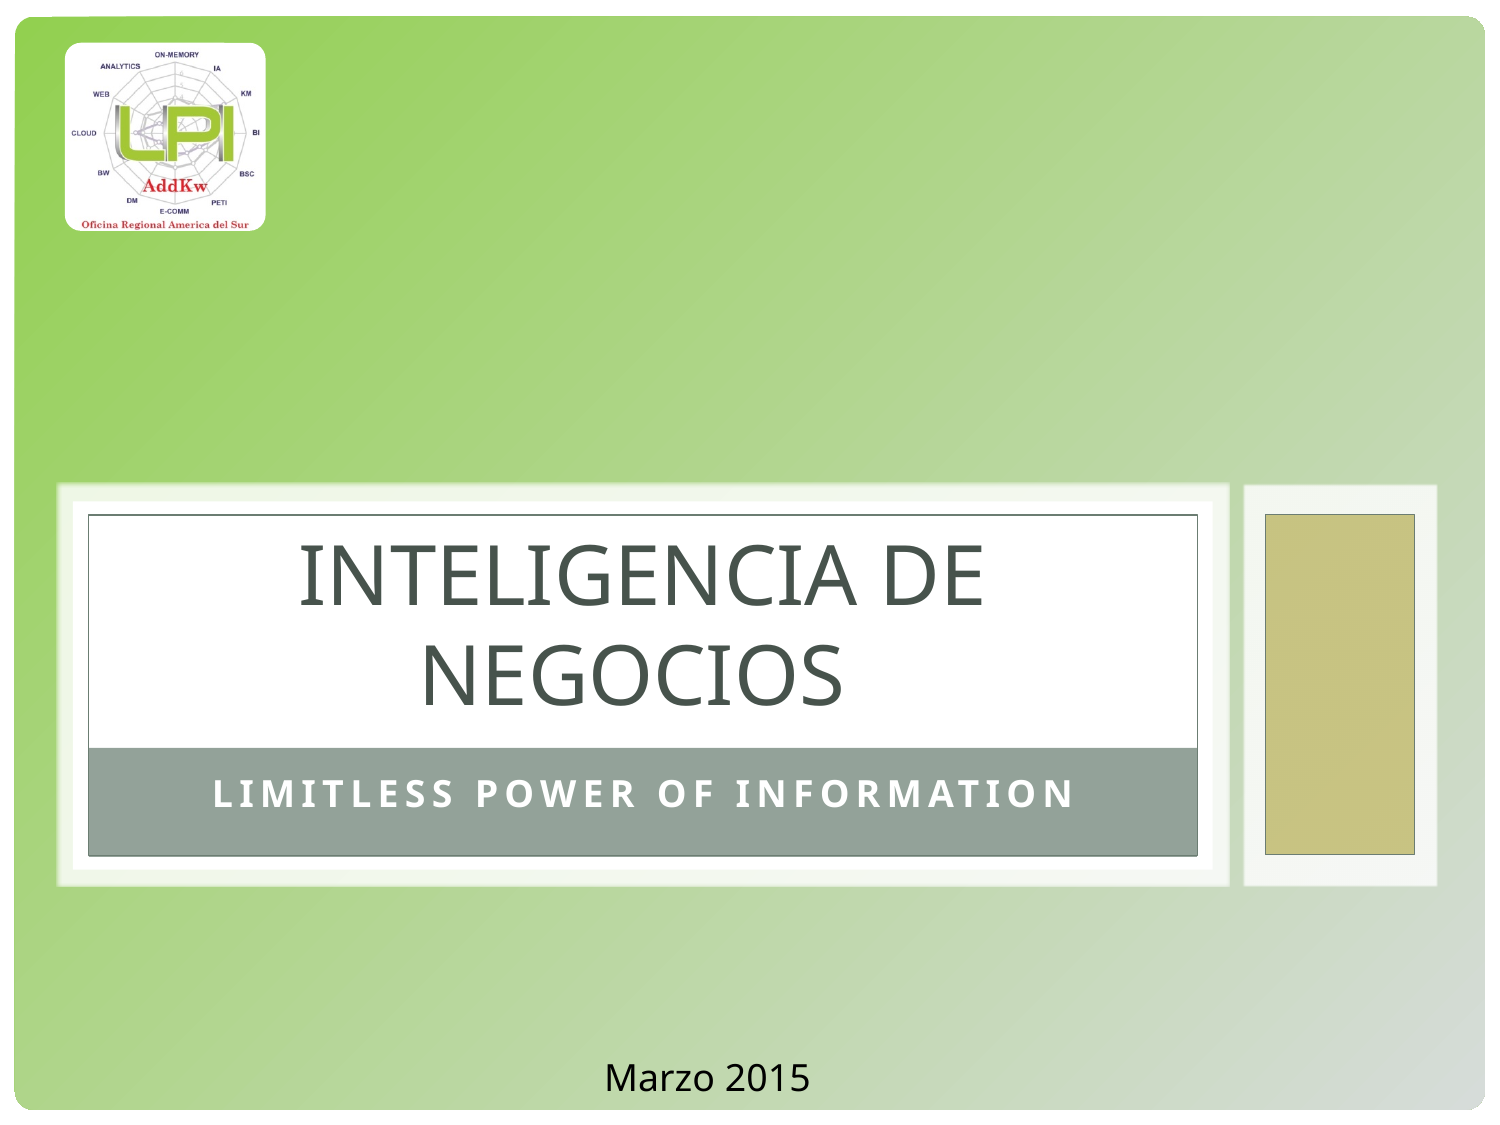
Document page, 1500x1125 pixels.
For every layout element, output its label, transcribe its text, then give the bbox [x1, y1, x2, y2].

title Inteligencia de Negocios [99, 529, 1187, 730]
picture [64, 42, 266, 231]
subtitle Limitless power of information [105, 762, 1181, 838]
text_box Marzo 2015 [589, 1046, 826, 1107]
